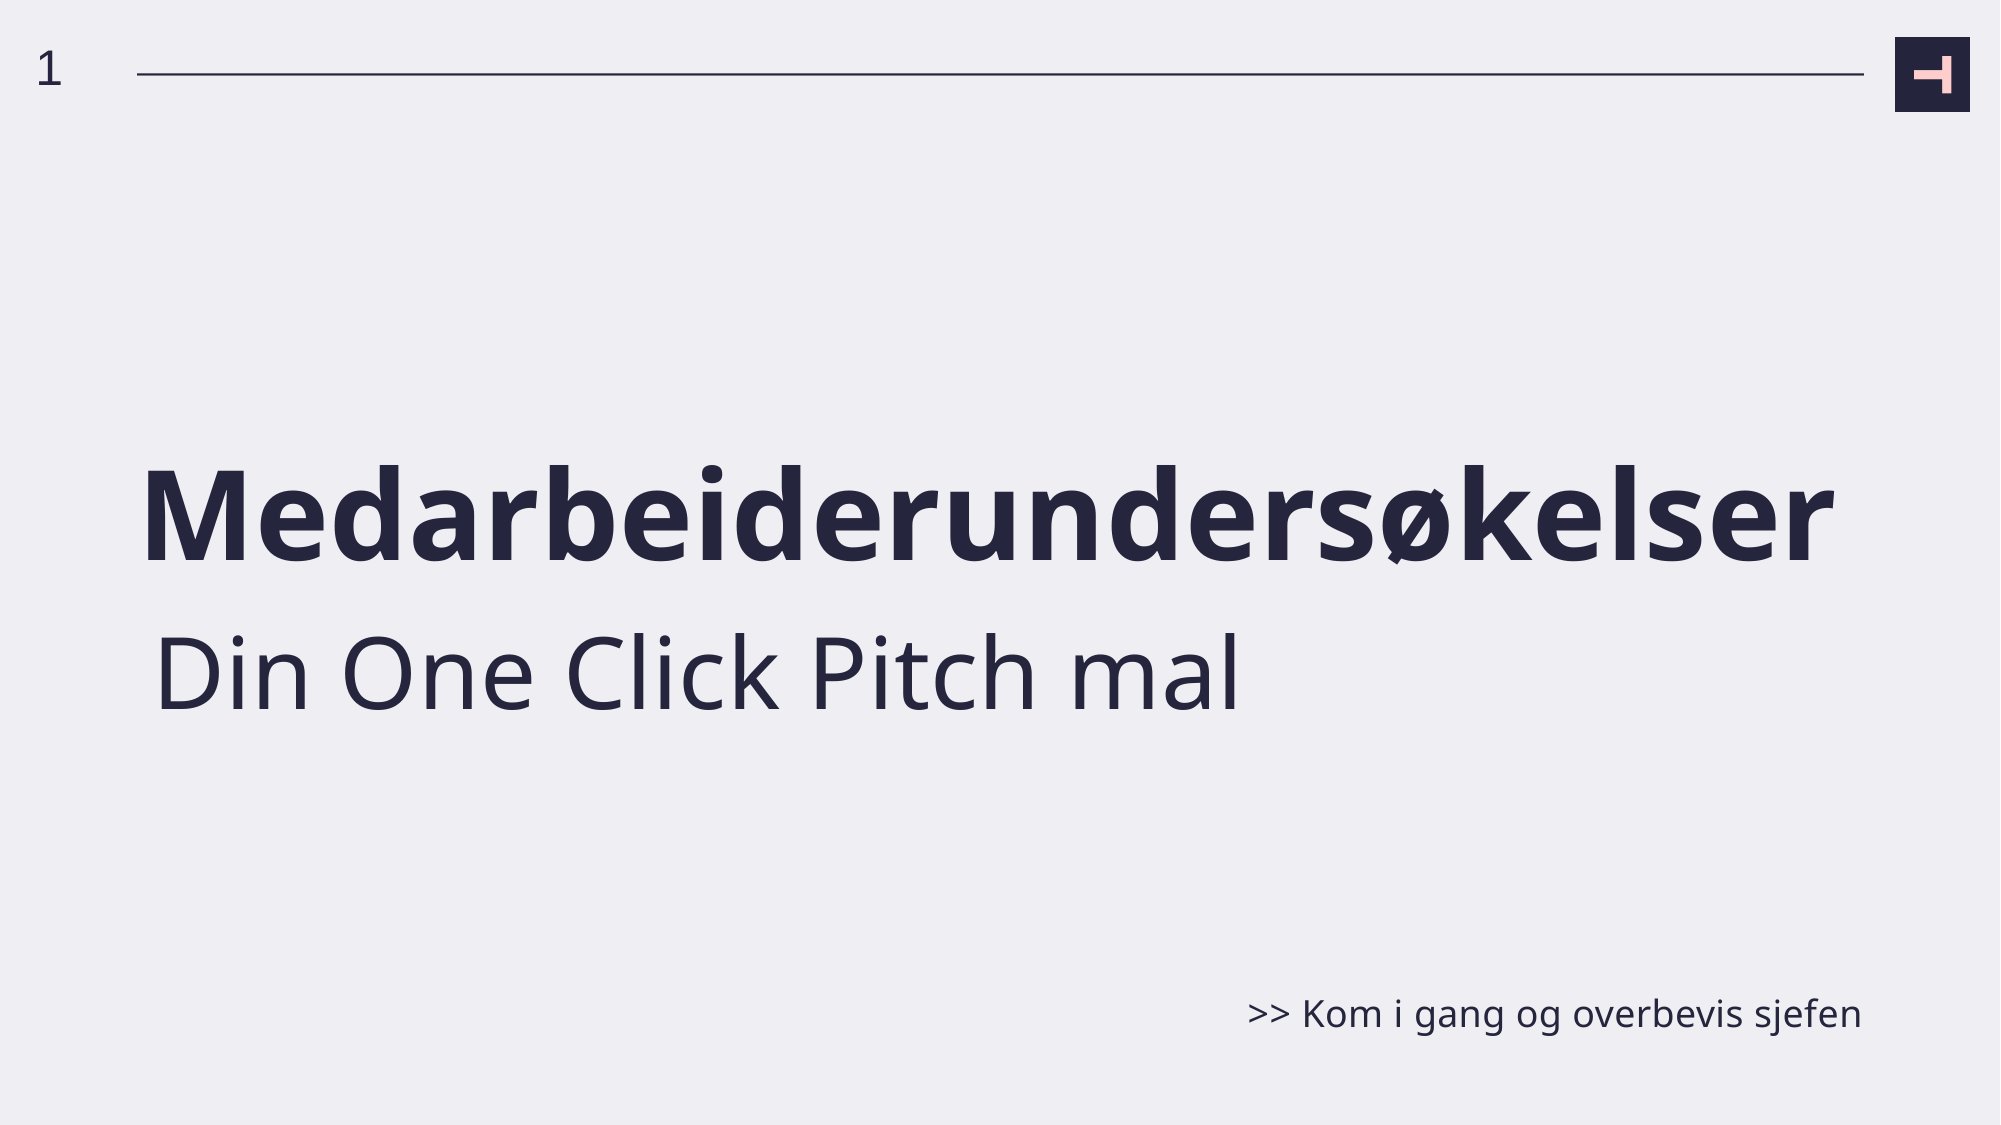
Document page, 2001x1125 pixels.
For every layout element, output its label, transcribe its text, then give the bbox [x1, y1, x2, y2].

text_box Medarbeiderundersøkelser [137, 418, 1882, 603]
text_box >> Kom i gang og overbevis sjefen [1247, 975, 1909, 1036]
picture [1895, 37, 1970, 112]
text_box Din One Click Pitch mal [137, 603, 1638, 786]
slide_number 1 [35, 35, 138, 96]
